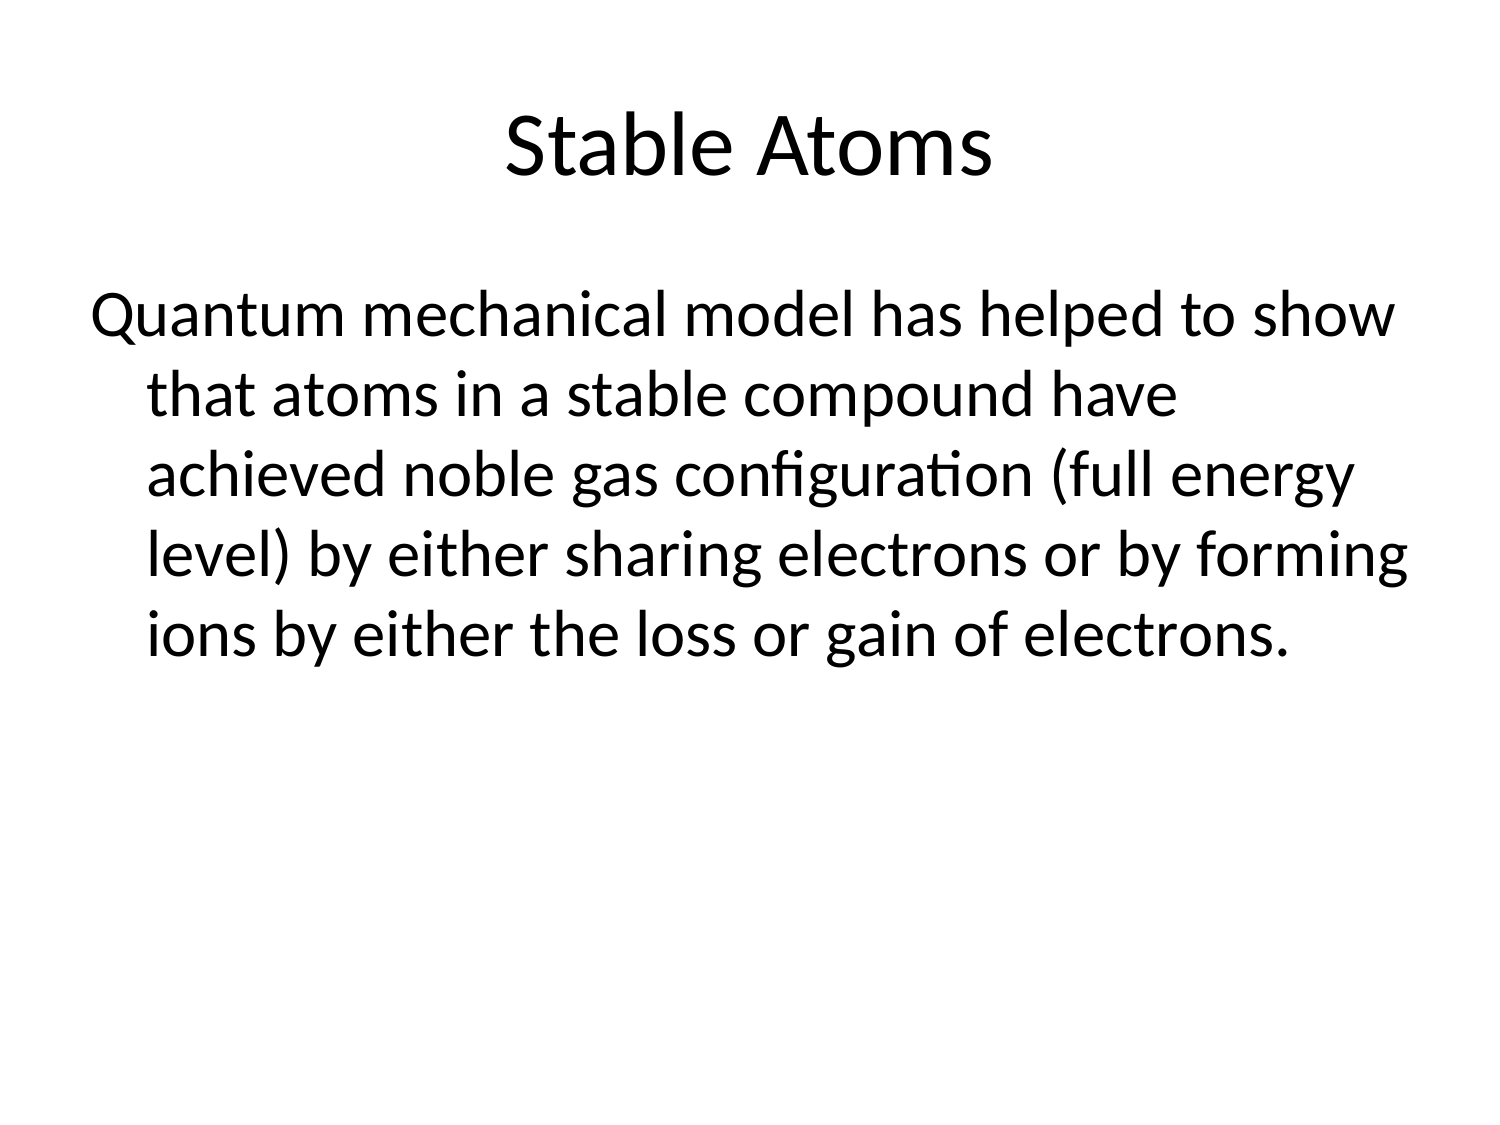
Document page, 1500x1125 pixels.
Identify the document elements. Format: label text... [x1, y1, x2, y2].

list Quantum mechanical model has helped to show that atoms in a stable compound have achieved noble gas configuration (full energy level) by either sharing electrons or by forming ions by either the loss or gain of electrons. [75, 262, 1425, 1005]
title Stable Atoms [75, 45, 1425, 233]
